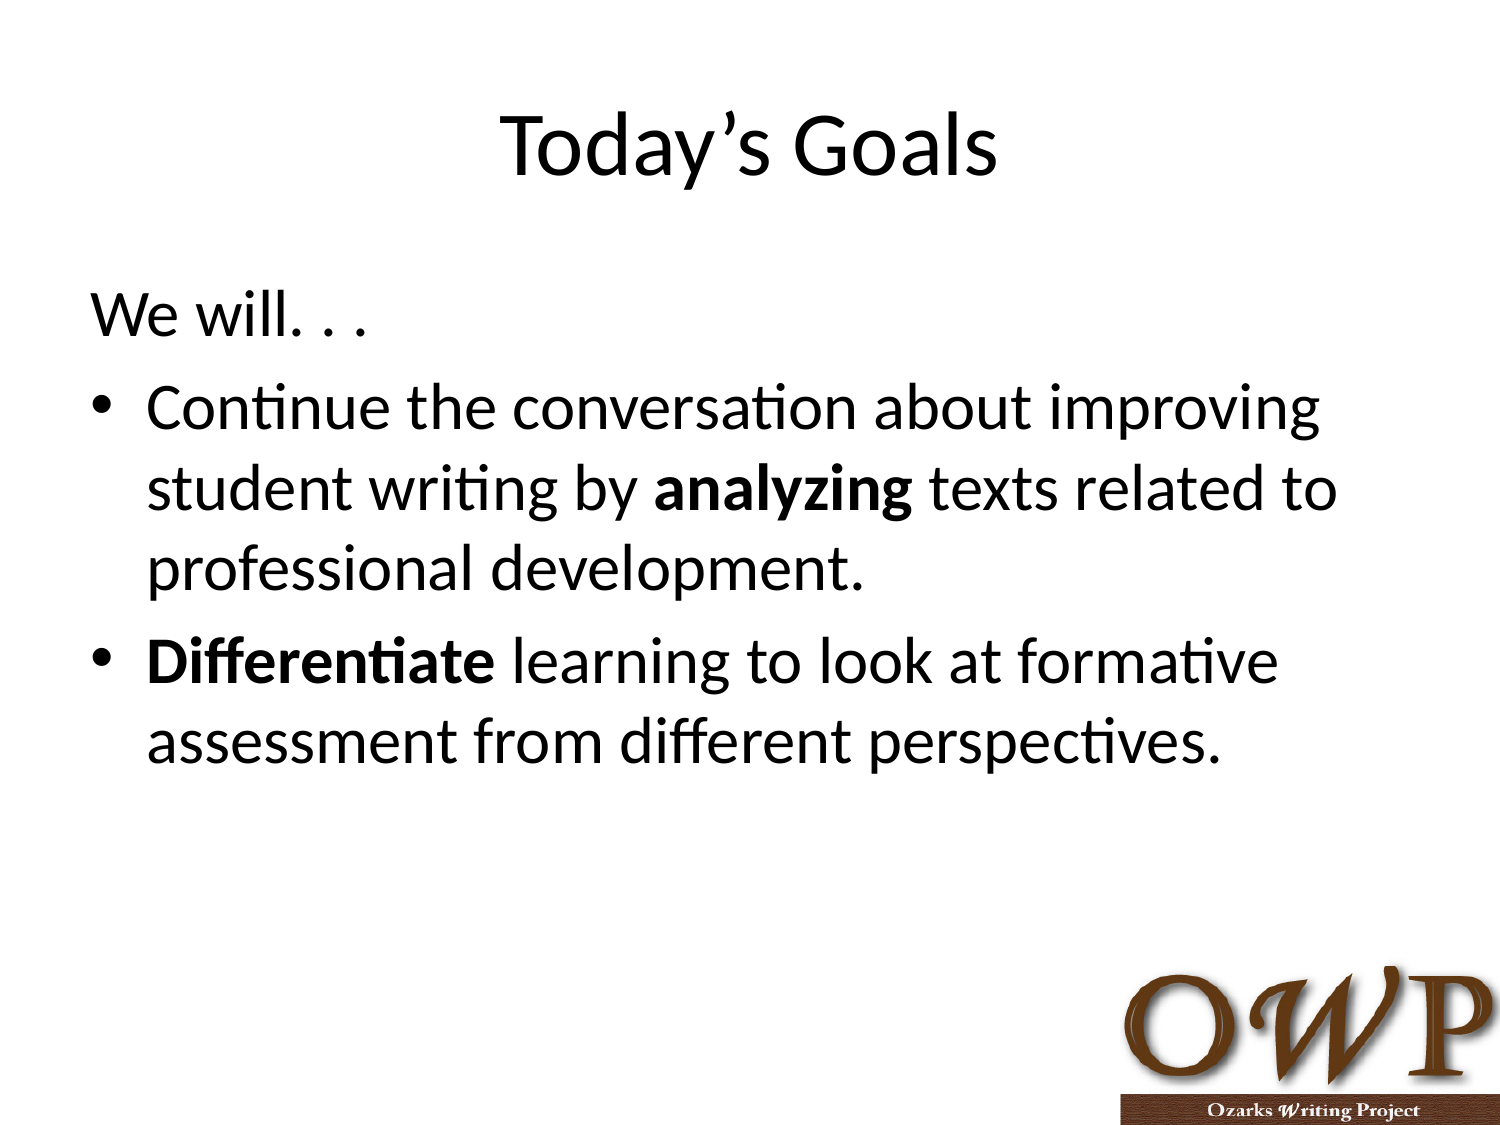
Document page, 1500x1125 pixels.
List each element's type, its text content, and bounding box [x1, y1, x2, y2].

picture [1120, 957, 1500, 1125]
title Today’s Goals [74, 44, 1426, 233]
list We will. . . Continue the conversation about improving student writing by analyzing texts related to professional development. Differentiate learning to look at formative assessment from different perspectives. [74, 262, 1426, 1006]
